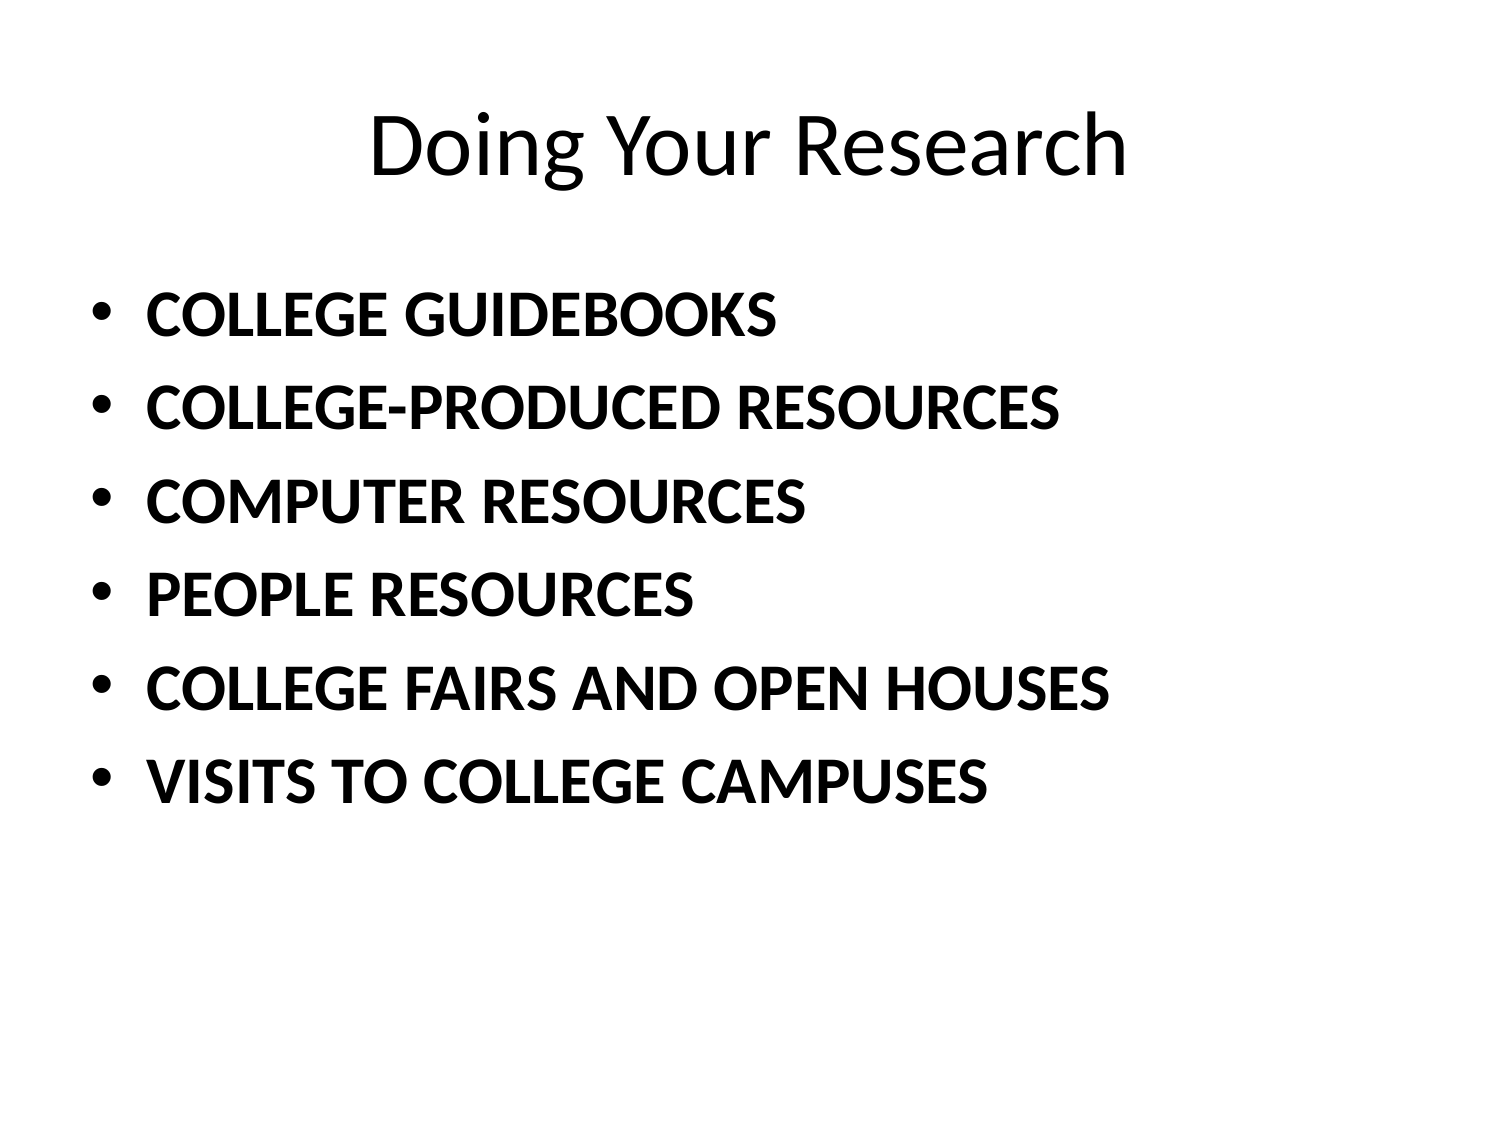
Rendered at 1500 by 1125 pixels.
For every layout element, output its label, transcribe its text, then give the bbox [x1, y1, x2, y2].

title Doing Your Research [75, 45, 1425, 233]
list COLLEGE GUIDEBOOKS COLLEGE-PRODUCED RESOURCES COMPUTER RESOURCES PEOPLE RESOURCES COLLEGE FAIRS AND OPEN HOUSES VISITS TO COLLEGE CAMPUSES [75, 262, 1425, 1005]
